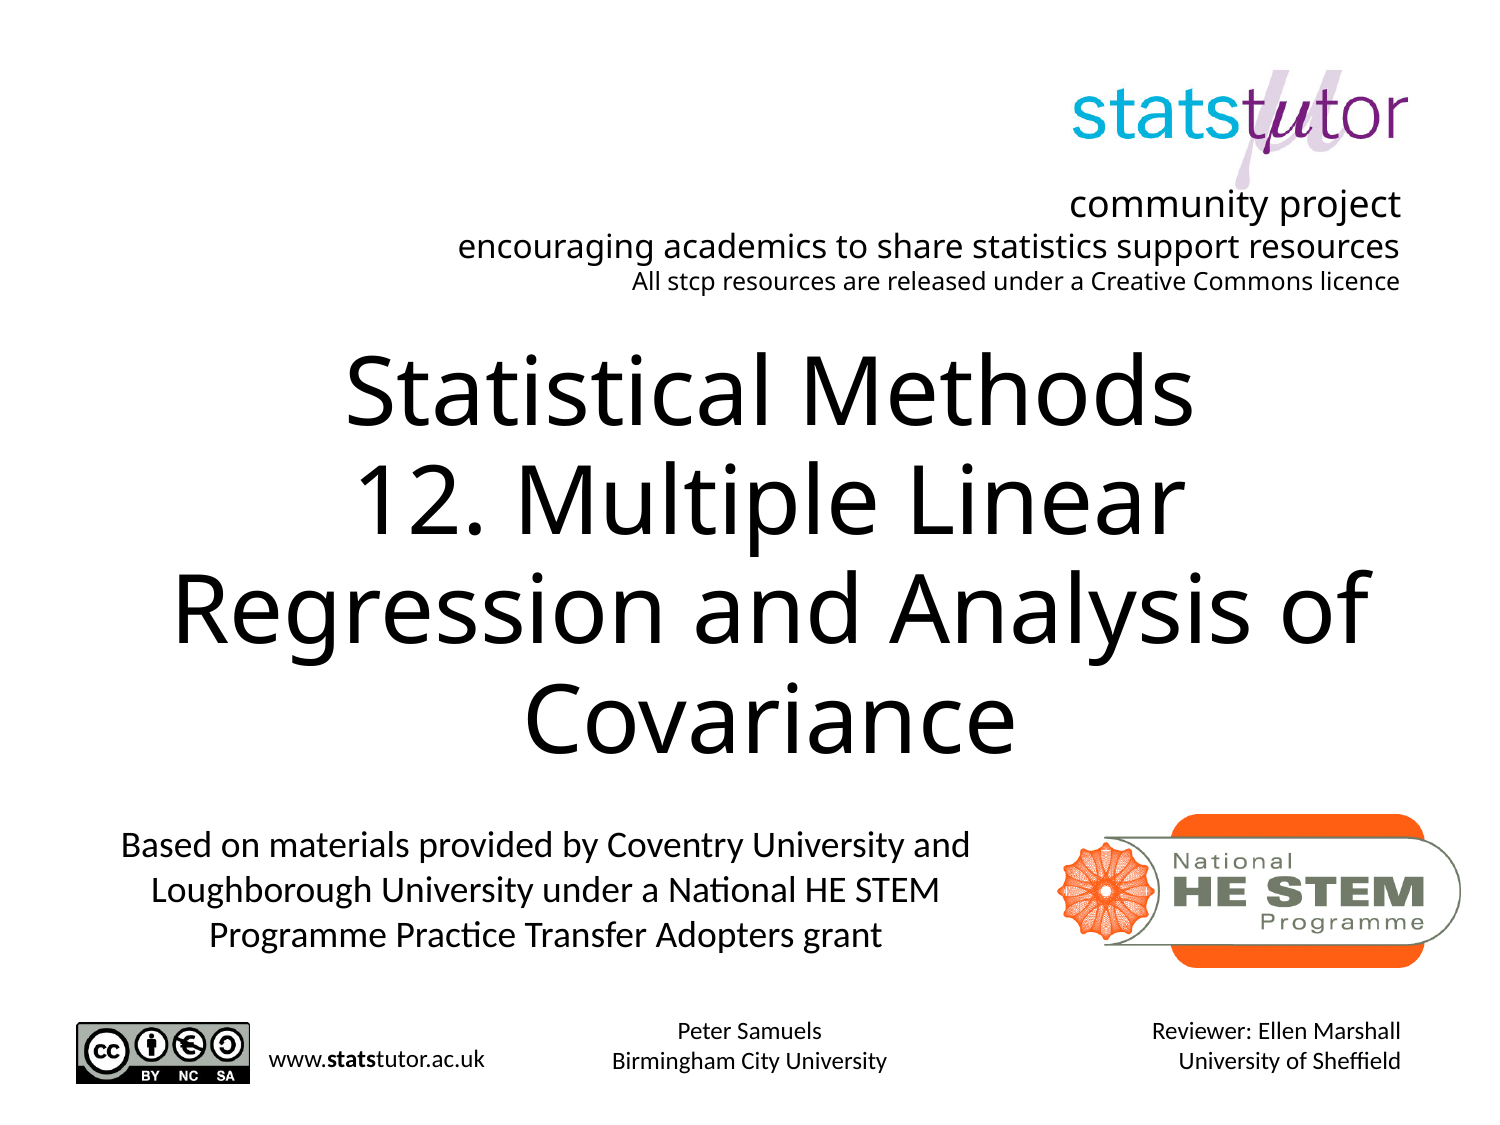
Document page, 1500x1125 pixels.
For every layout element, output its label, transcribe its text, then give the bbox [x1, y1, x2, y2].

text_box Peter Samuels Birmingham City University [549, 1007, 951, 1083]
picture [76, 1022, 251, 1084]
text_box www.statstutor.ac.uk [254, 1035, 573, 1080]
text_box Reviewer: Ellen Marshall University of Sheffield [1038, 1007, 1417, 1083]
title Statistical Methods 12. Multiple Linear Regression and Analysis of Covariance [96, 338, 1444, 776]
picture [1063, 58, 1417, 196]
picture [1056, 814, 1461, 968]
text_box community project encouraging academics to share statistics support resources All stcp resources are released under a Creative Commons licence [123, 172, 1417, 303]
text_box Based on materials provided by Coventry University and Loughborough University under a National HE STEM Programme Practice Transfer Adopters grant [47, 812, 1046, 963]
